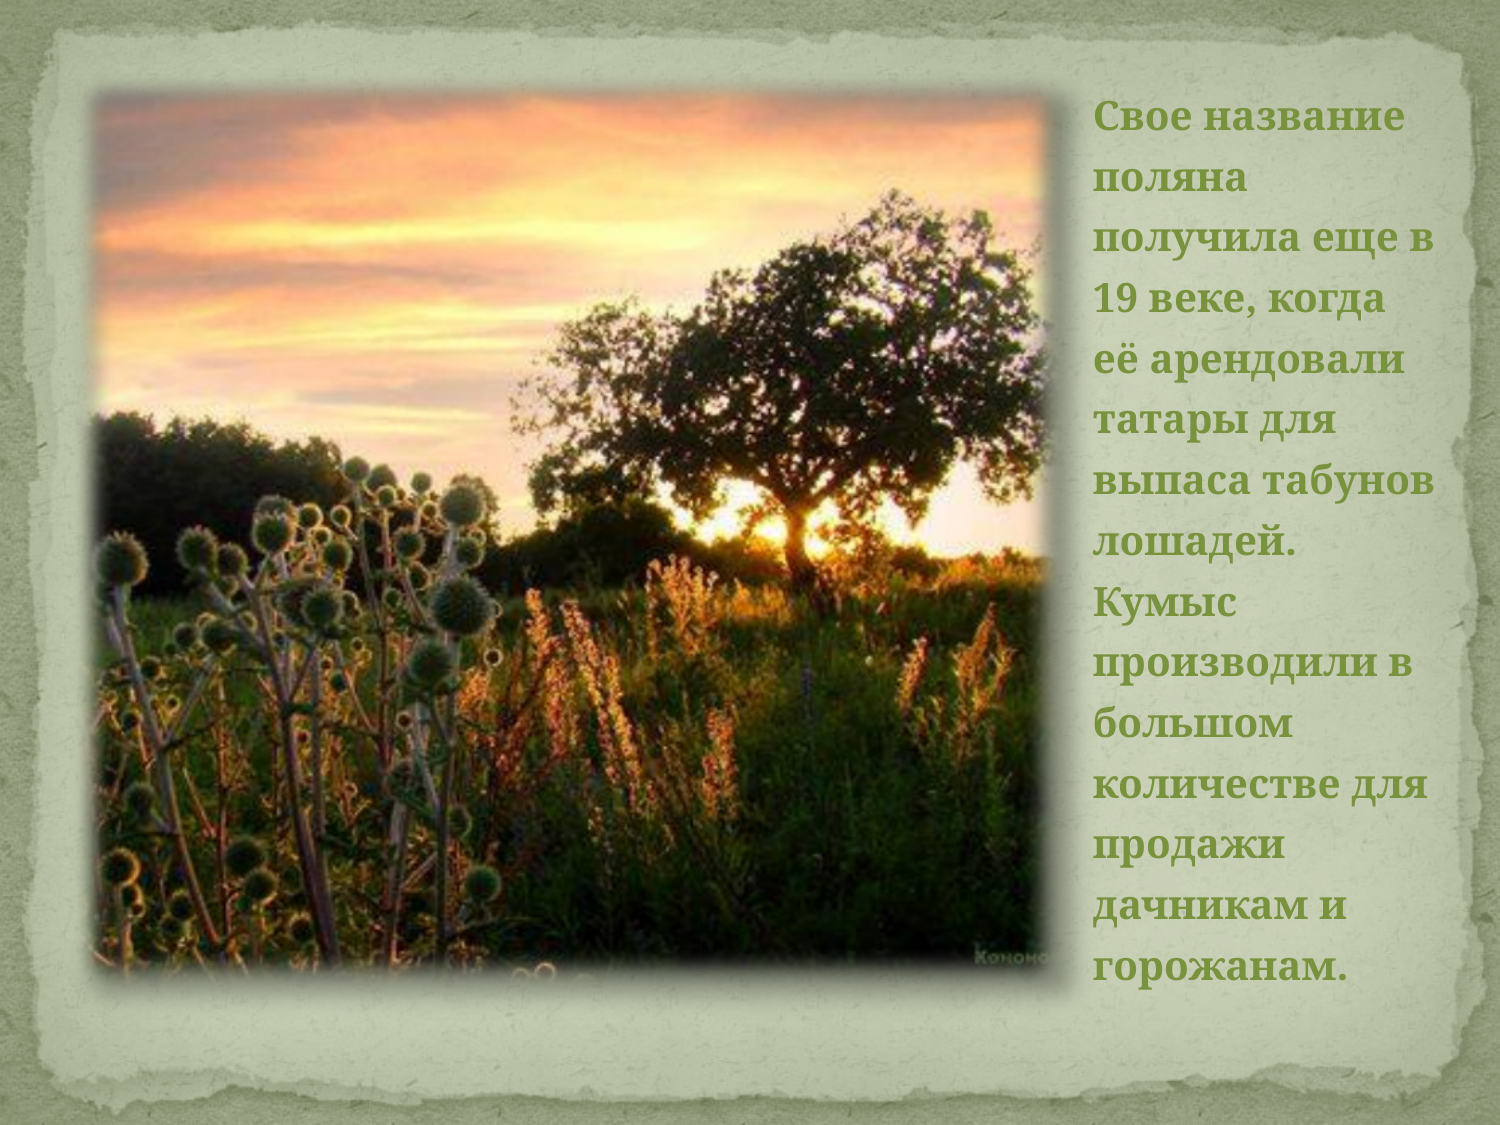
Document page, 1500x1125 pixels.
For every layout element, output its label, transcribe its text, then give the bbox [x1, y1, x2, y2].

picture [76, 76, 1061, 986]
list Свое название поляна получила еще в 19 веке, когда её арендовали татары для выпаса табунов лошадей. Кумыс производили в большом количестве для продажи дачникам и горожанам. [1078, 70, 1454, 1067]
